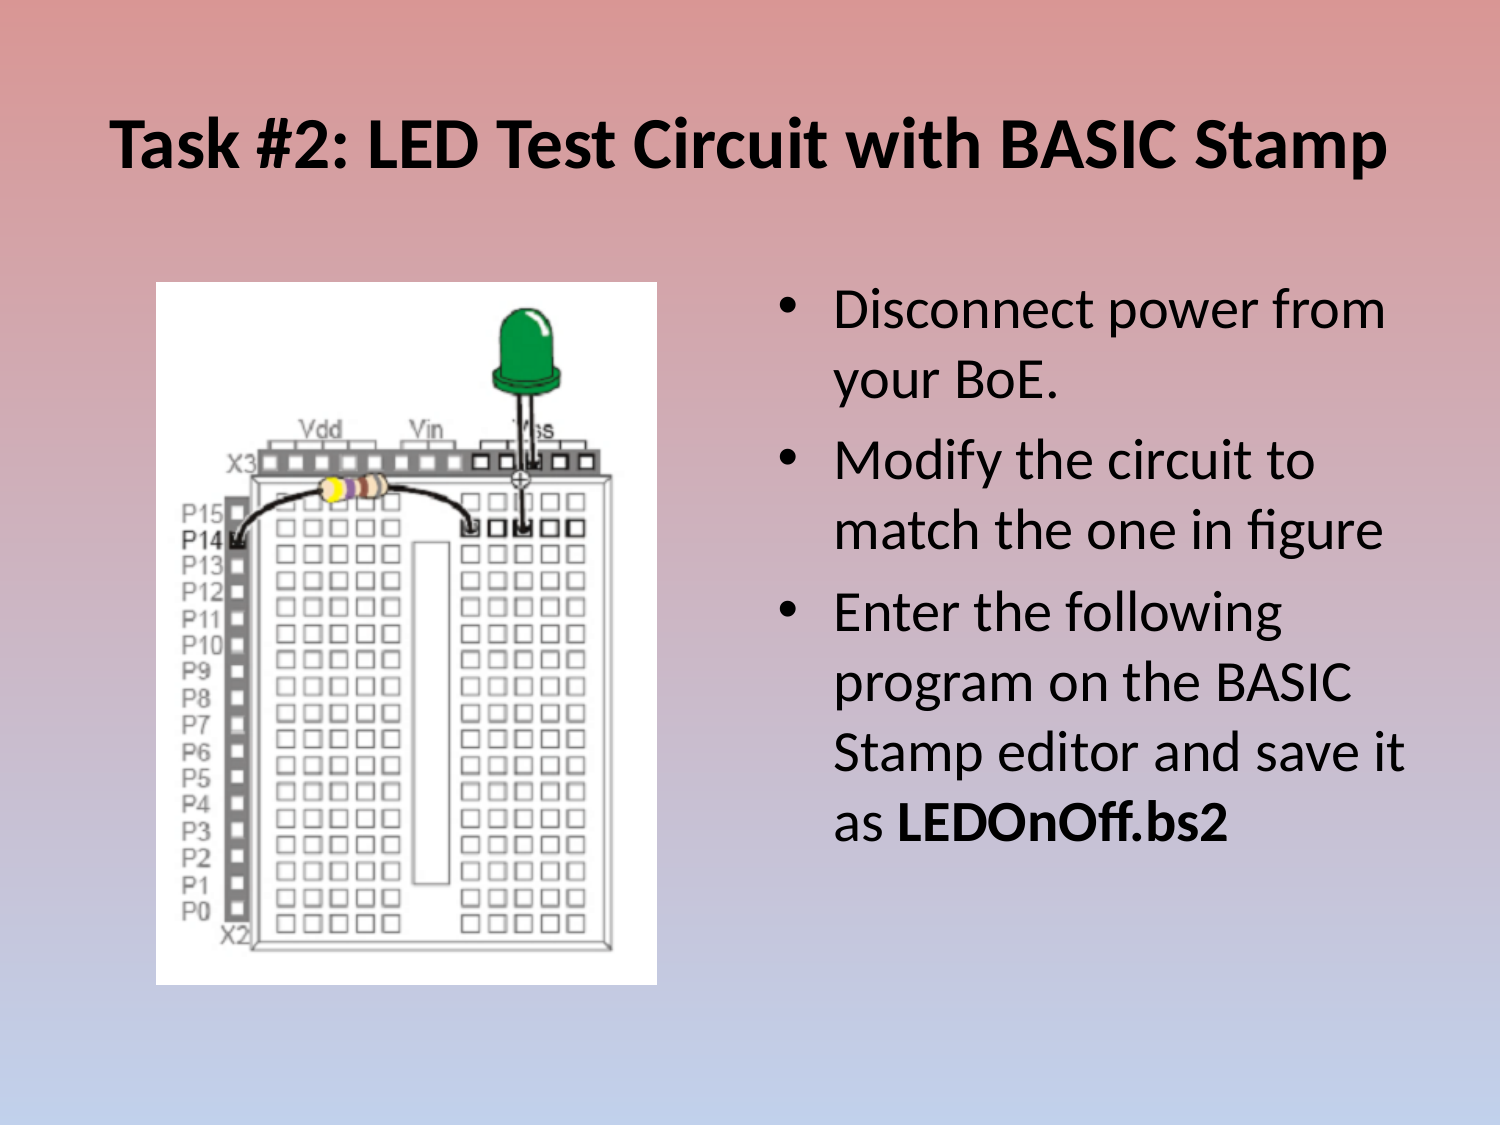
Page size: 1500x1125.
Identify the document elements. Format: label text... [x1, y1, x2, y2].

title Task #2: LED Test Circuit with BASIC Stamp [75, 45, 1425, 233]
list Disconnect power from your BoE. Modify the circuit to match the one in figure Enter the following program on the BASIC Stamp editor and save it as LEDOnOff.bs2 [762, 262, 1425, 1005]
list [155, 282, 657, 985]
